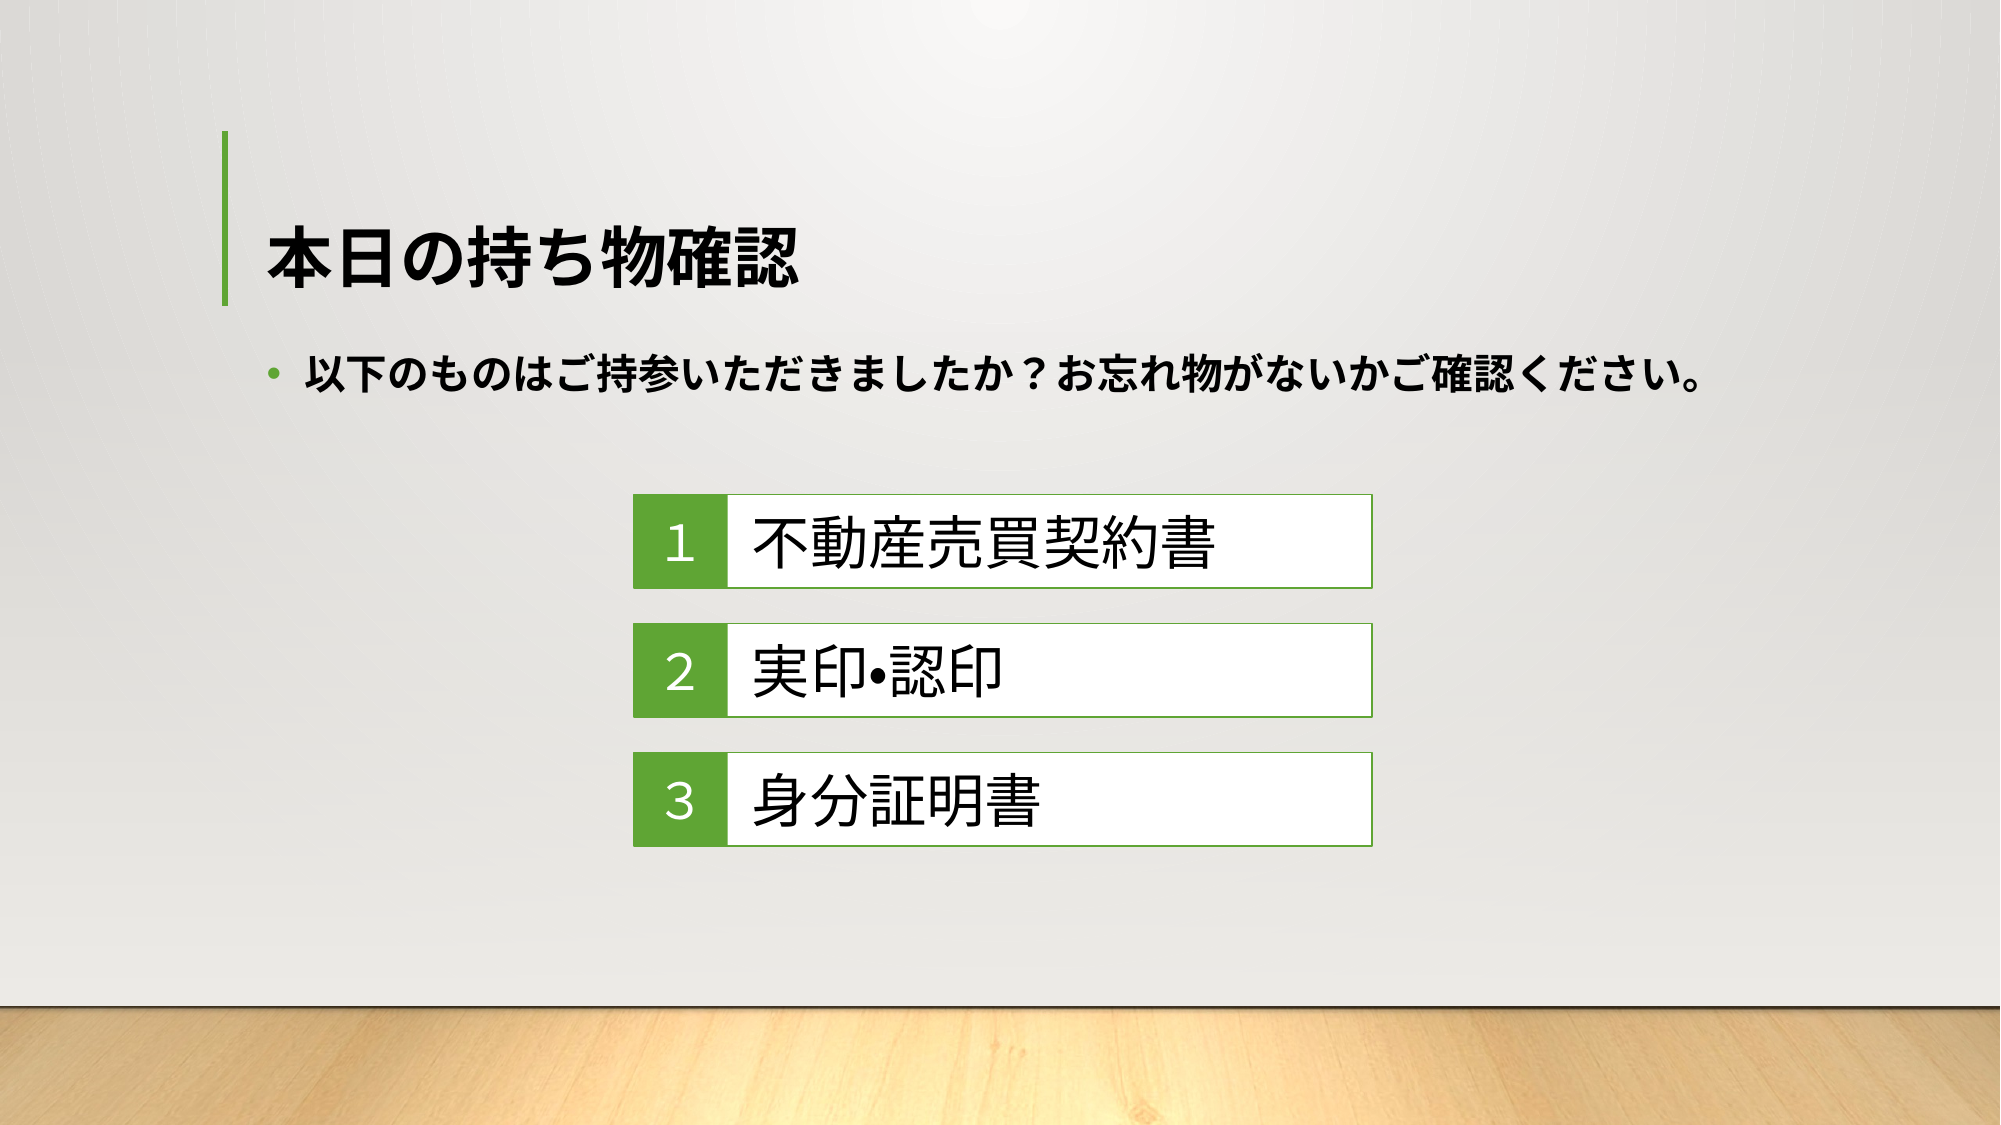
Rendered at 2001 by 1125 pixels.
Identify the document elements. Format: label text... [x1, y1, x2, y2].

text_box 実印・認印 [729, 623, 1373, 718]
list 以下のものはご持参いただきましたか？お忘れ物がないかご確認ください。 [251, 330, 1814, 468]
text_box ２ [632, 622, 729, 718]
text_box ３ [632, 751, 729, 847]
text_box 不動産売買契約書 [729, 494, 1373, 589]
picture [0, 1006, 2000, 1125]
text_box 身分証明書 [729, 752, 1373, 847]
text_box １ [632, 493, 729, 590]
title 本日の持ち物確認 [251, 131, 1814, 305]
